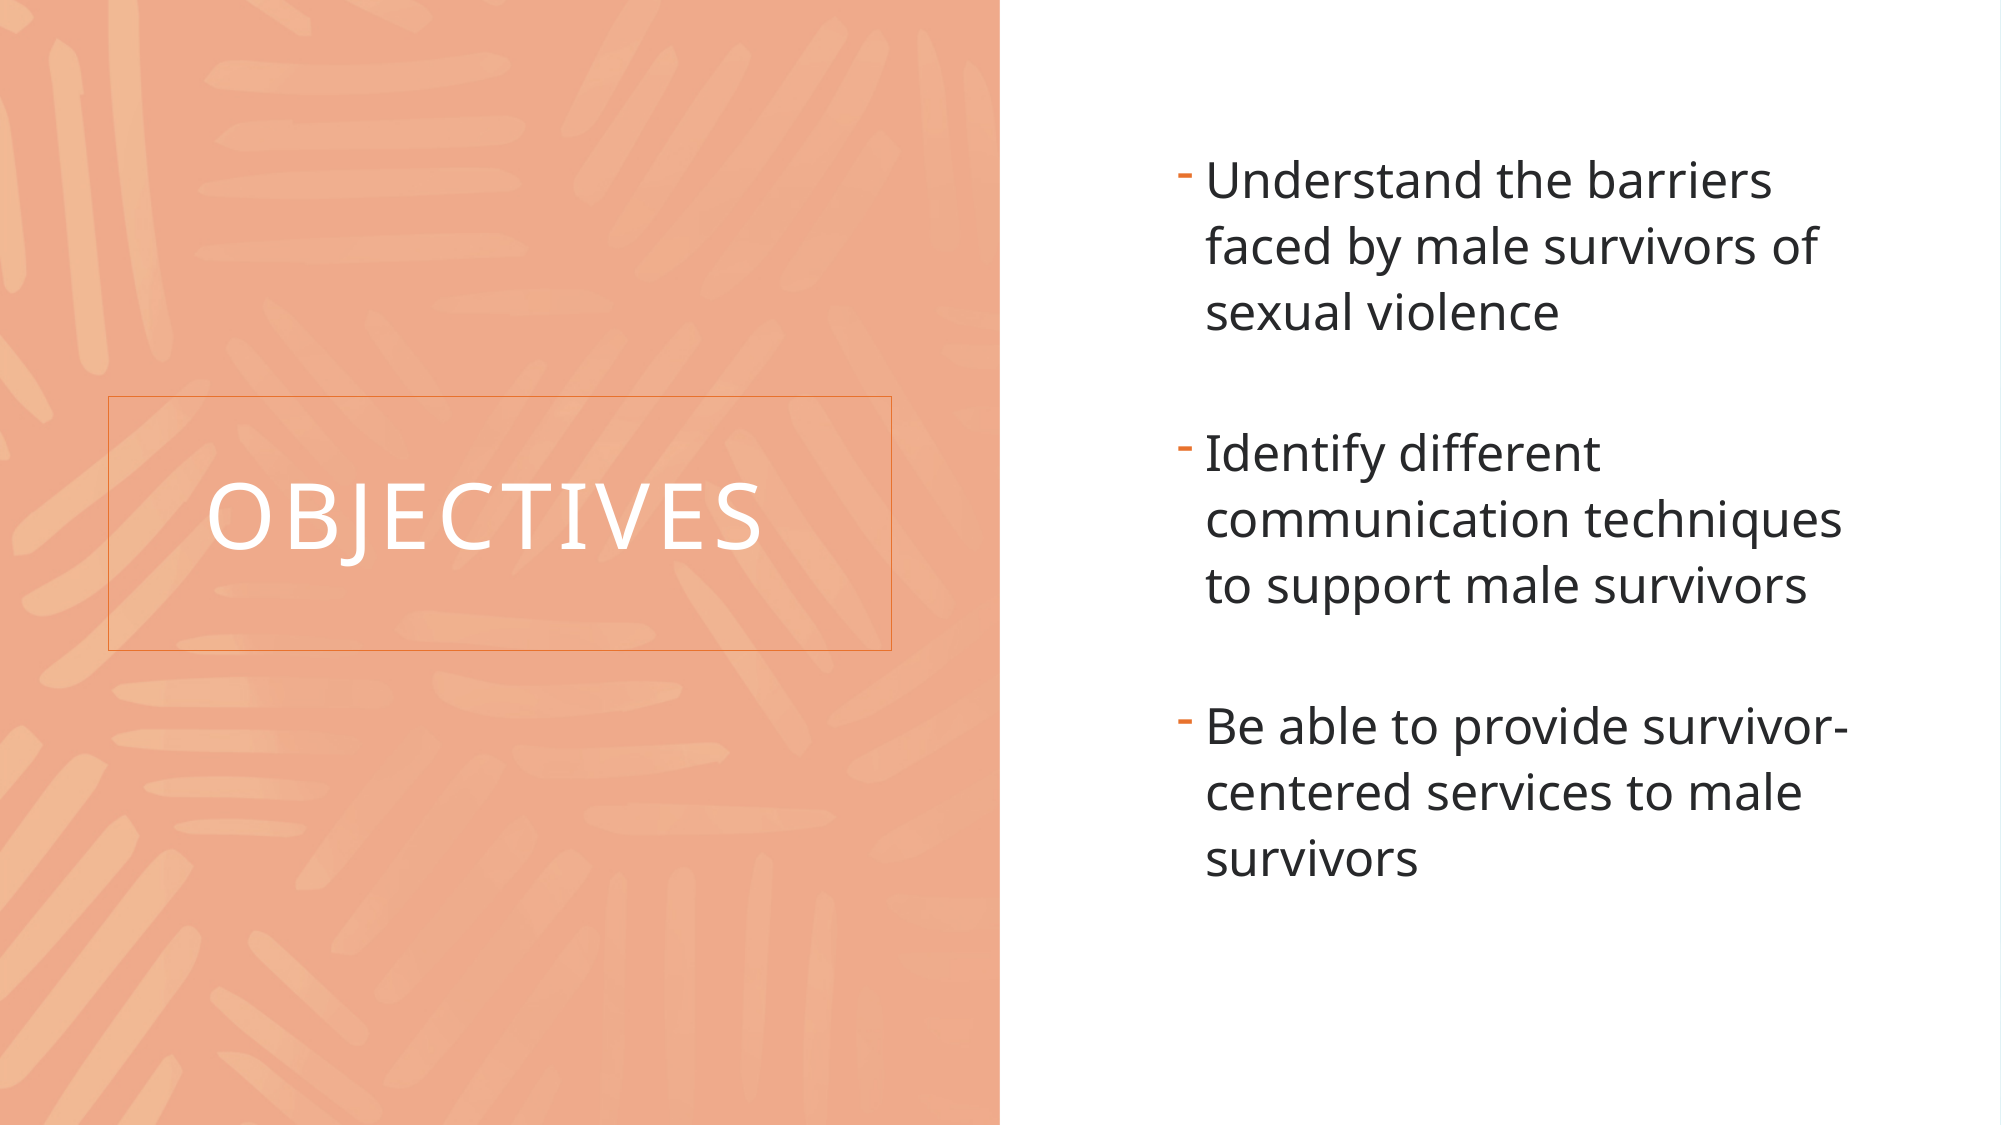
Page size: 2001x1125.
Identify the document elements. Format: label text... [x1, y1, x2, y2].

title Objectives [108, 396, 892, 651]
list Understand the barriers faced by male survivors of sexual violence Identify different communication techniques to support male survivors Be able to provide survivor-centered services to male survivors [1169, 240, 1905, 1071]
picture [0, 0, 2001, 1125]
